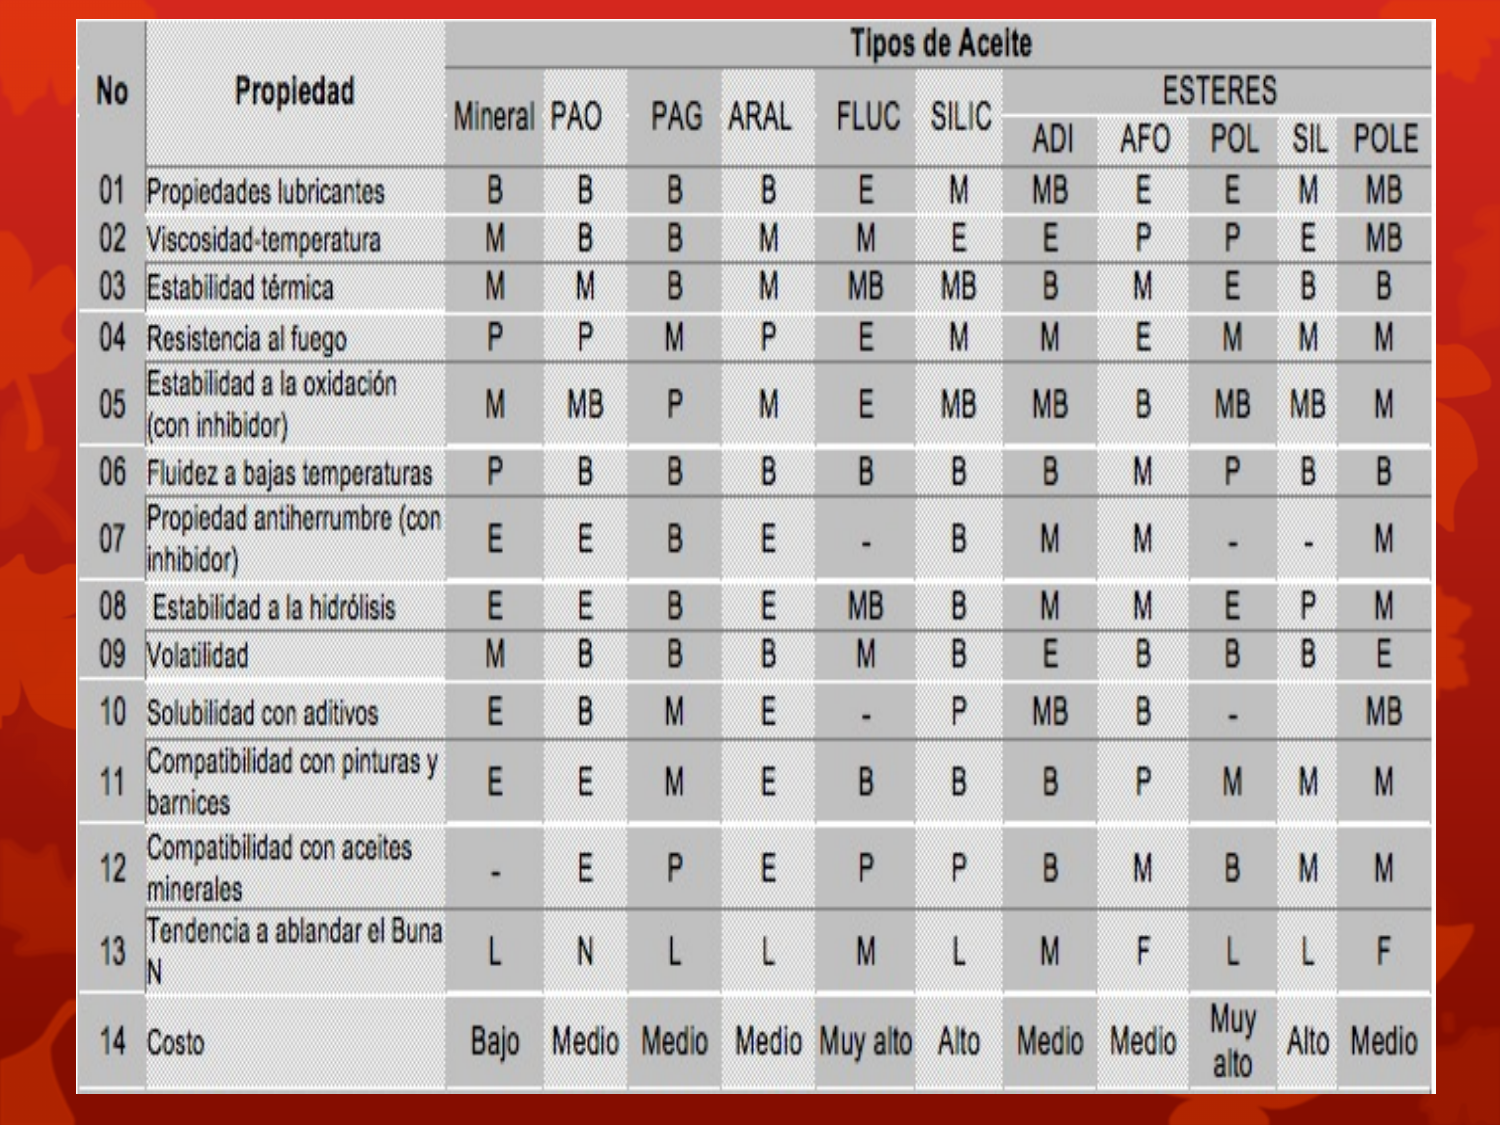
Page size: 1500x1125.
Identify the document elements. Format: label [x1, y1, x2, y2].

picture [76, 18, 1436, 1095]
